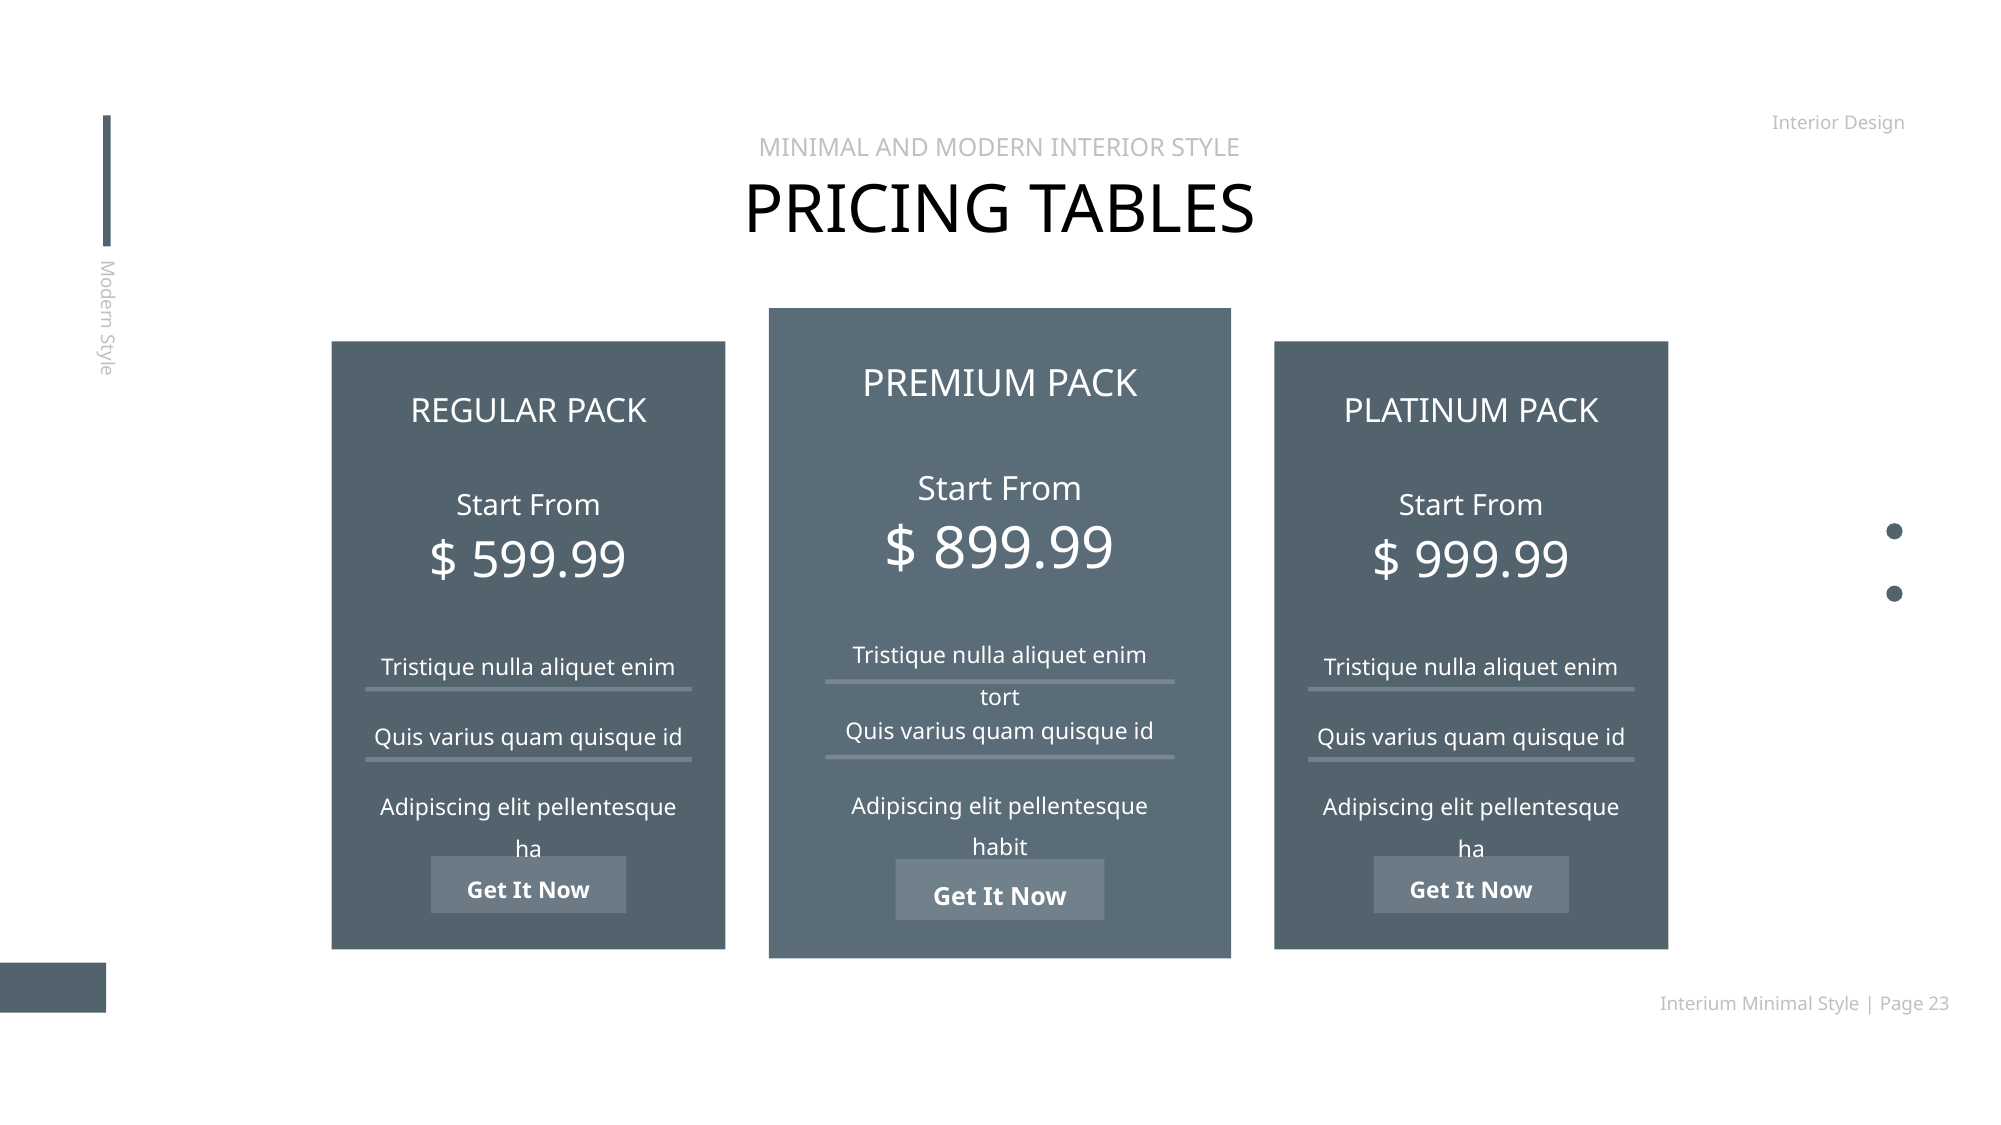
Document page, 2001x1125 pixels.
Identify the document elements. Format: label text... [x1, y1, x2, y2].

text_box Tristique nulla aliquet enim [356, 631, 701, 688]
text_box [895, 868, 1105, 921]
text_box Adipiscing elit pellentesque ha [1299, 771, 1644, 869]
text_box Get It Now [1392, 869, 1551, 911]
text_box [430, 869, 627, 914]
text_box [102, 114, 112, 245]
text_box [0, 962, 107, 1014]
text_box [768, 307, 1232, 959]
text_box Quis varius quam quisque id [356, 701, 701, 758]
text_box Tristique nulla aliquet enim [1299, 631, 1644, 688]
text_box REGULAR PACK [364, 379, 693, 437]
text_box [331, 340, 727, 950]
text_box PLATINUM PACK [1292, 379, 1651, 437]
text_box Adipiscing elit pellentesque ha [356, 771, 701, 869]
text_box MINIMAL AND MODERN INTERIOR STYLE [744, 123, 1256, 169]
text_box Interium Minimal Style | Page 23 [1575, 984, 1965, 1025]
text_box [1885, 522, 1904, 541]
text_box Adipiscing elit pellentesque habit [815, 770, 1185, 868]
text_box Start From [405, 461, 652, 529]
text_box Start From [1348, 461, 1595, 529]
text_box Quis varius quam quisque id [815, 695, 1185, 752]
text_box $ 599.99 [380, 516, 677, 596]
text_box [1273, 340, 1669, 950]
text_box Start From [868, 439, 1132, 514]
text_box $ 899.99 [841, 497, 1158, 588]
text_box Modern Style [89, 245, 128, 392]
text_box Get It Now [915, 868, 1085, 918]
text_box Get It Now [449, 869, 608, 911]
text_box Quis varius quam quisque id [1299, 701, 1644, 758]
text_box PRICING TABLES [397, 158, 1603, 254]
text_box Interior Design [1757, 102, 1920, 141]
text_box PREMIUM PACK [789, 348, 1211, 411]
text_box [1373, 869, 1570, 914]
text_box $ 999.99 [1323, 516, 1620, 596]
text_box Tristique nulla aliquet enim tort [815, 619, 1185, 695]
text_box [1885, 584, 1904, 603]
